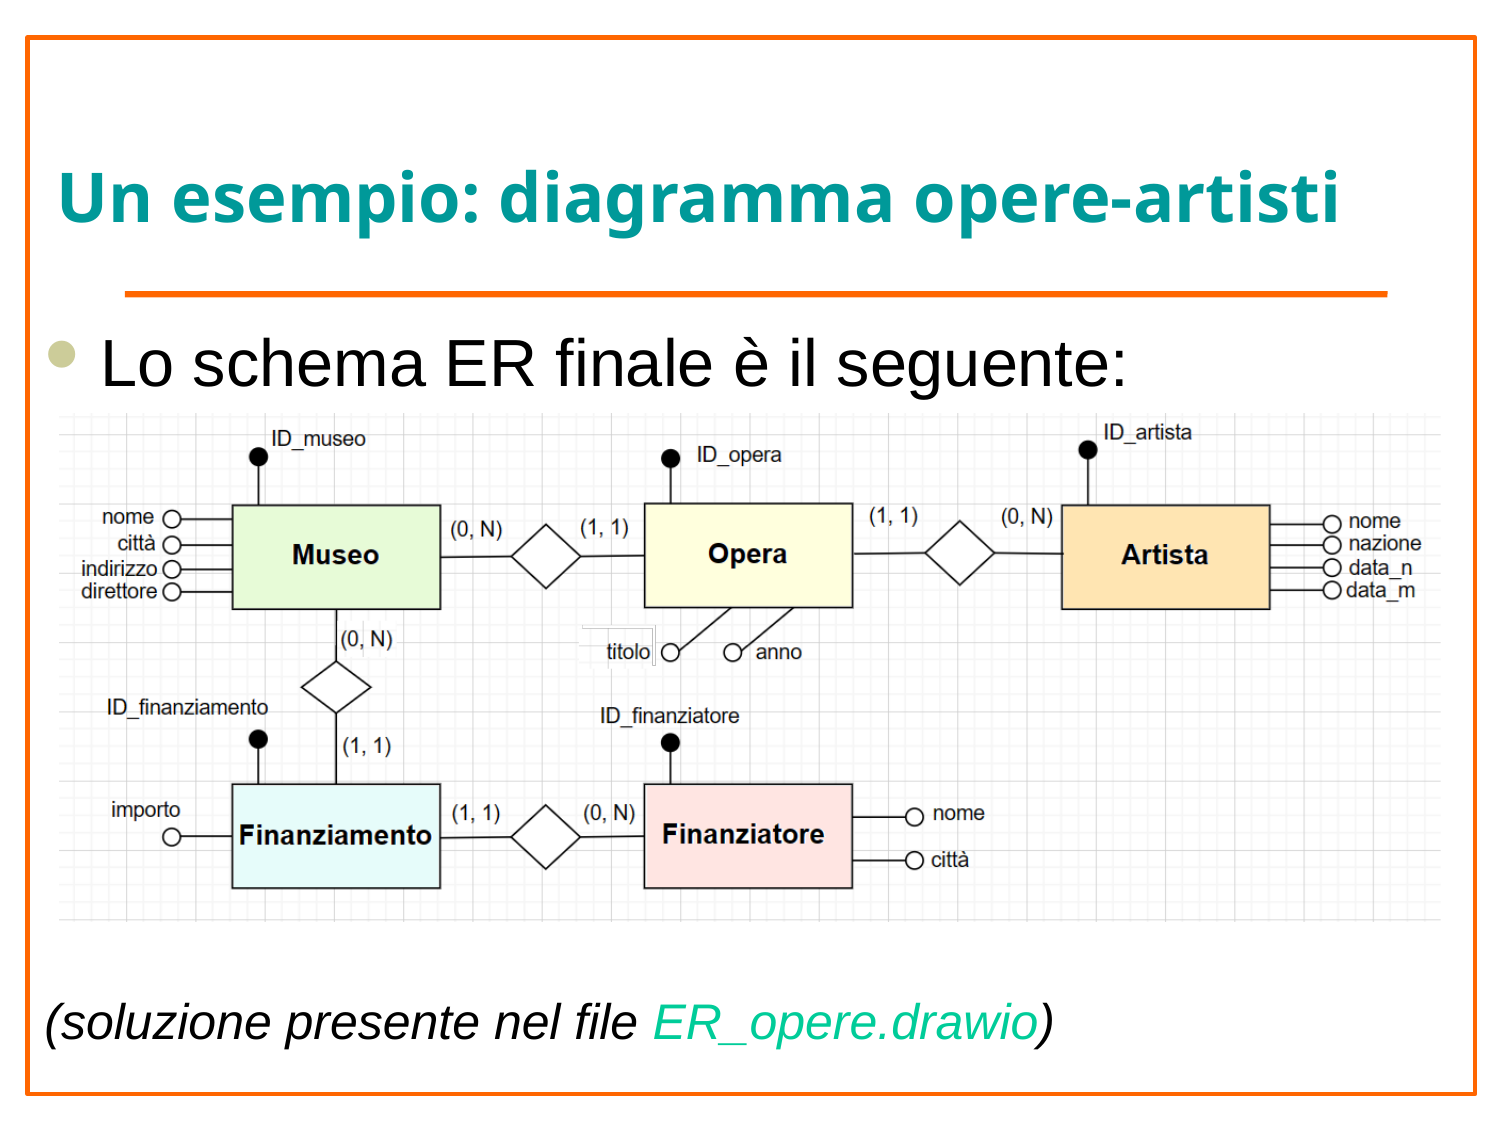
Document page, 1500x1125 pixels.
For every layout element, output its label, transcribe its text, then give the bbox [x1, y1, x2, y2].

title Un esempio: diagramma opere-artisti [41, 87, 1483, 244]
list Lo schema ER finale è il seguente: (soluzione presente nel file ER_opere.drawio) [29, 312, 1459, 1024]
picture [58, 413, 1441, 922]
